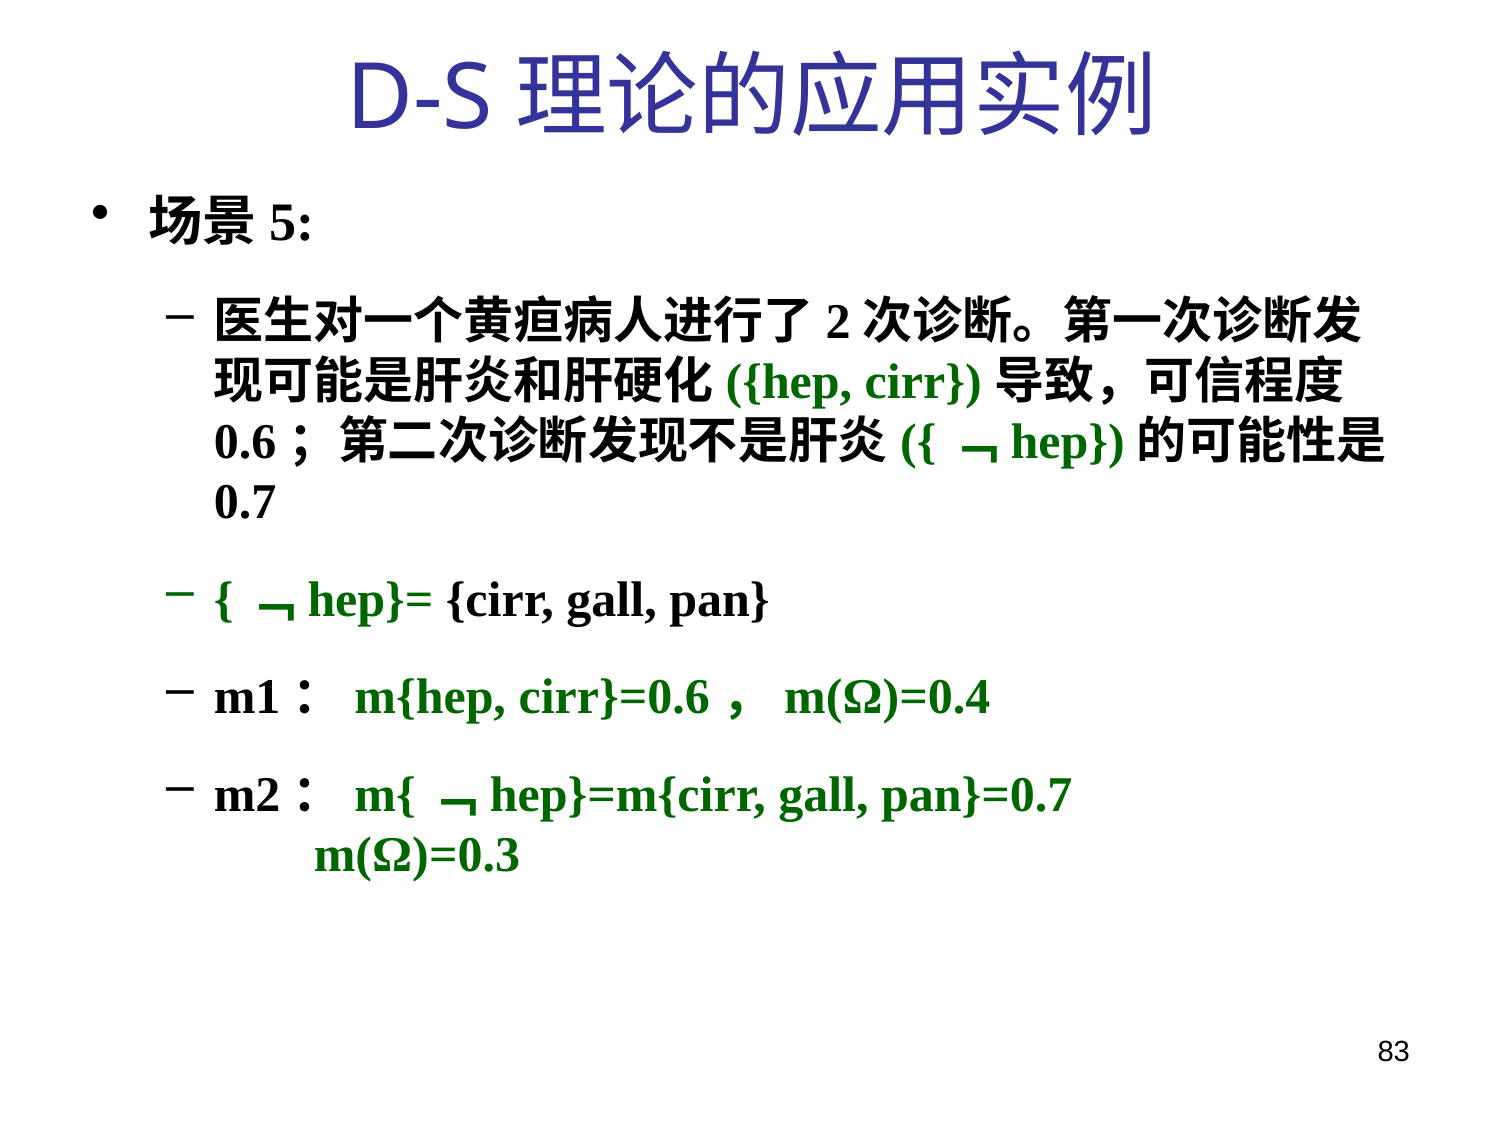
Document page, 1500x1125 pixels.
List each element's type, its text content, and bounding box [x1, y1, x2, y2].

list 场景5: 医生对一个黄疸病人进行了2次诊断。第一次诊断发现可能是肝炎和肝硬化({hep, cirr})导致，可信程度0.6；第二次诊断发现不是肝炎({﹁hep})的可能性是0.7 {﹁hep}= {cirr, gall, pan} m1：m{hep, cirr}=0.6，m(Ω)=0.4 m2：m{﹁hep}=m{cirr, gall, pan}=0.7 m(Ω)=0.3 [76, 178, 1427, 923]
title D-S理论的应用实例 [76, 19, 1427, 165]
slide_number 83 [1074, 1024, 1425, 1103]
